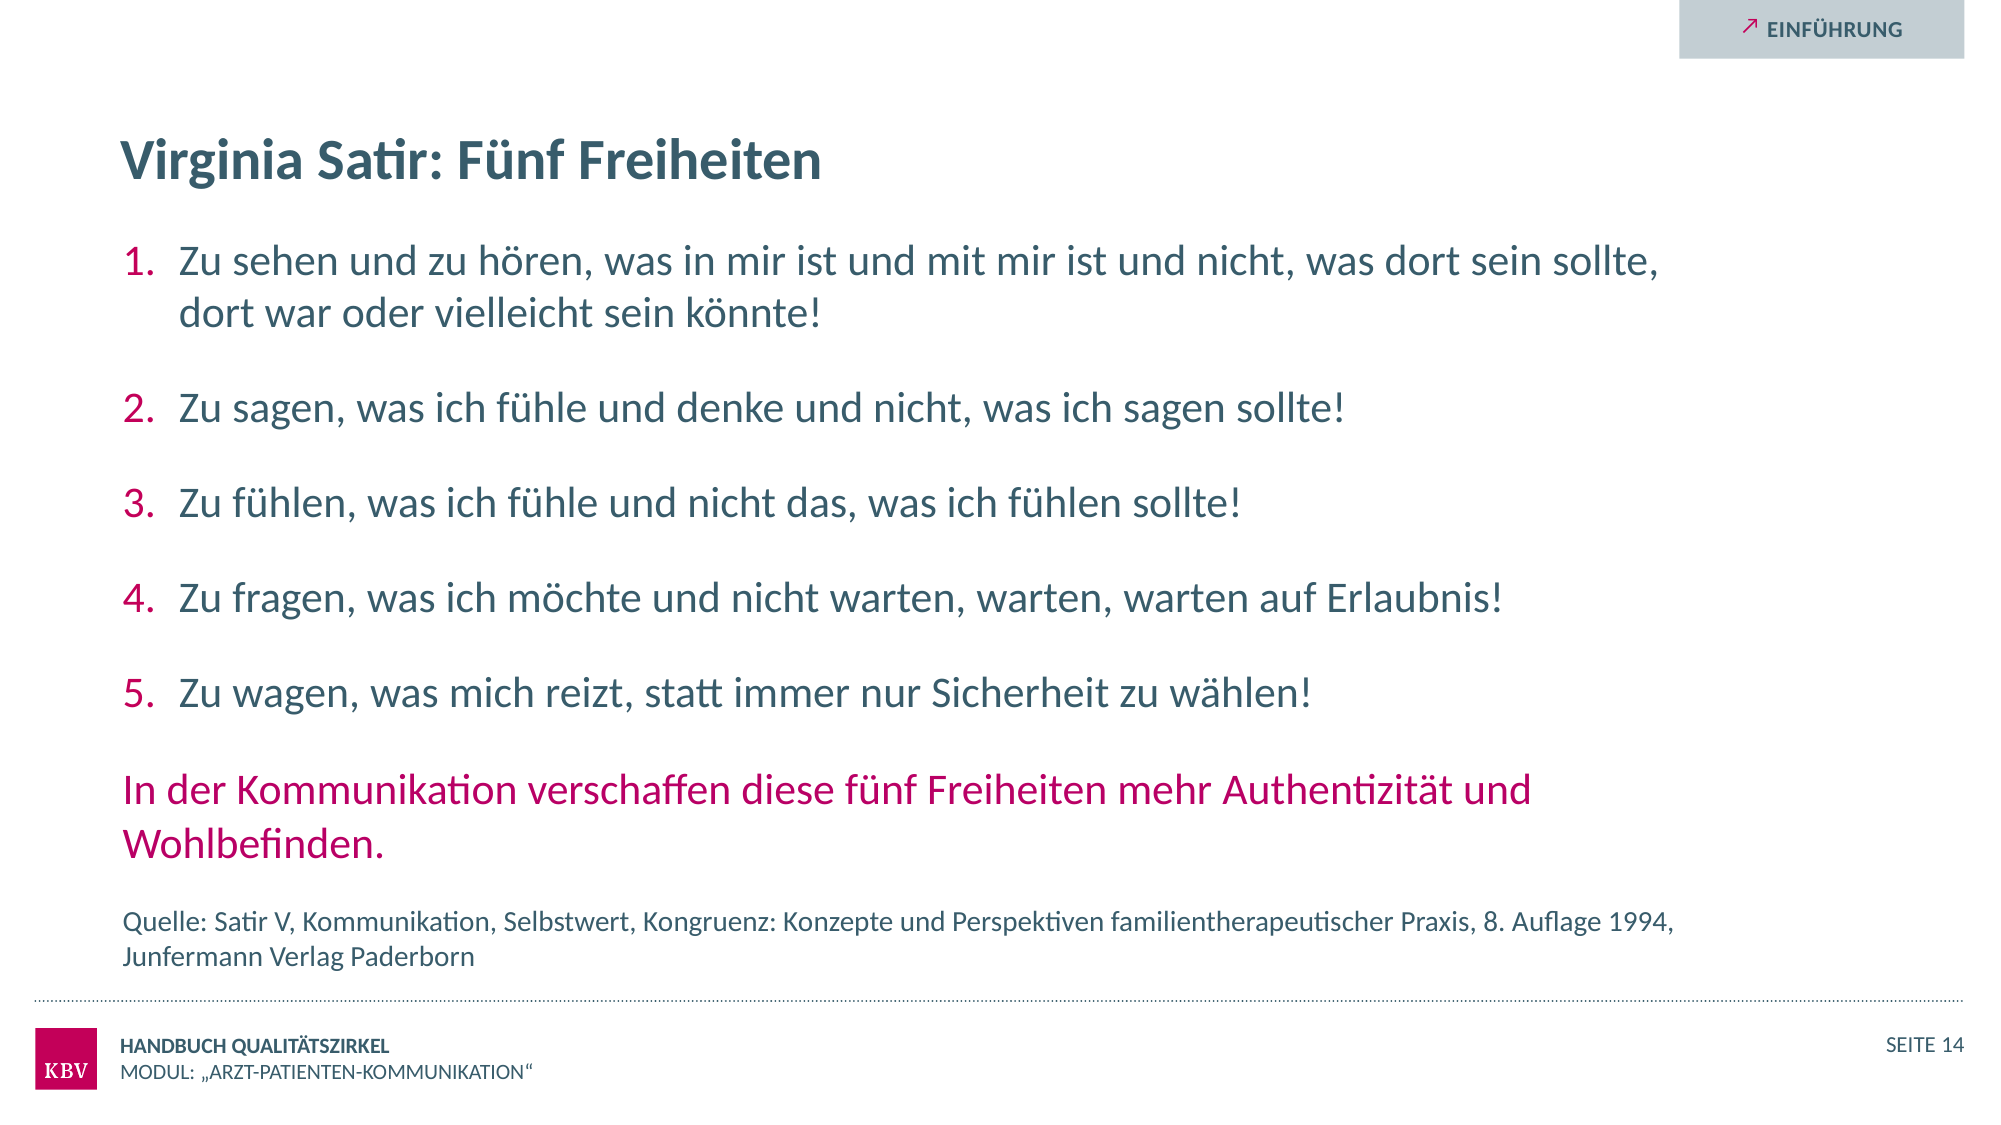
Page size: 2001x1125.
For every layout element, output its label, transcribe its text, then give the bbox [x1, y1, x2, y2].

slide_number Seite 14 [1787, 1030, 1965, 1057]
slide_number Modul: „Arzt-Patienten-Kommunikation“ [120, 1057, 1668, 1084]
title Virginia Satir: Fünf Freiheiten [120, 129, 1880, 201]
list Einführung [1679, 0, 1965, 59]
footer Handbuch Qualitätszirkel [120, 1030, 1668, 1057]
text_box Zu sehen und zu hören, was in mir ist und mit mir ist und nicht, was dort sein sollte, dort war oder vielleicht sein könnte! Zu sagen, was ich fühle und denke und nicht, was ich sagen sollte! Zu fühlen, was ich fühle und nicht das, was ich fühlen sollte! Zu fragen, was ich möchte und nicht warten, warten, warten auf Erlaubnis! Zu wagen, was mich reizt, statt immer nur Sicherheit zu wählen! In der Kommunikation verschaffen diese fünf Freiheiten mehr Authentizität und Wohlbefinden. Quelle: Satir V, Kommunikation, Selbstwert, Kongruenz: Konzepte und Perspektiven familientherapeutischer Praxis, 8. Auflage 1994, Junfermann Verlag Paderborn [122, 231, 1729, 969]
